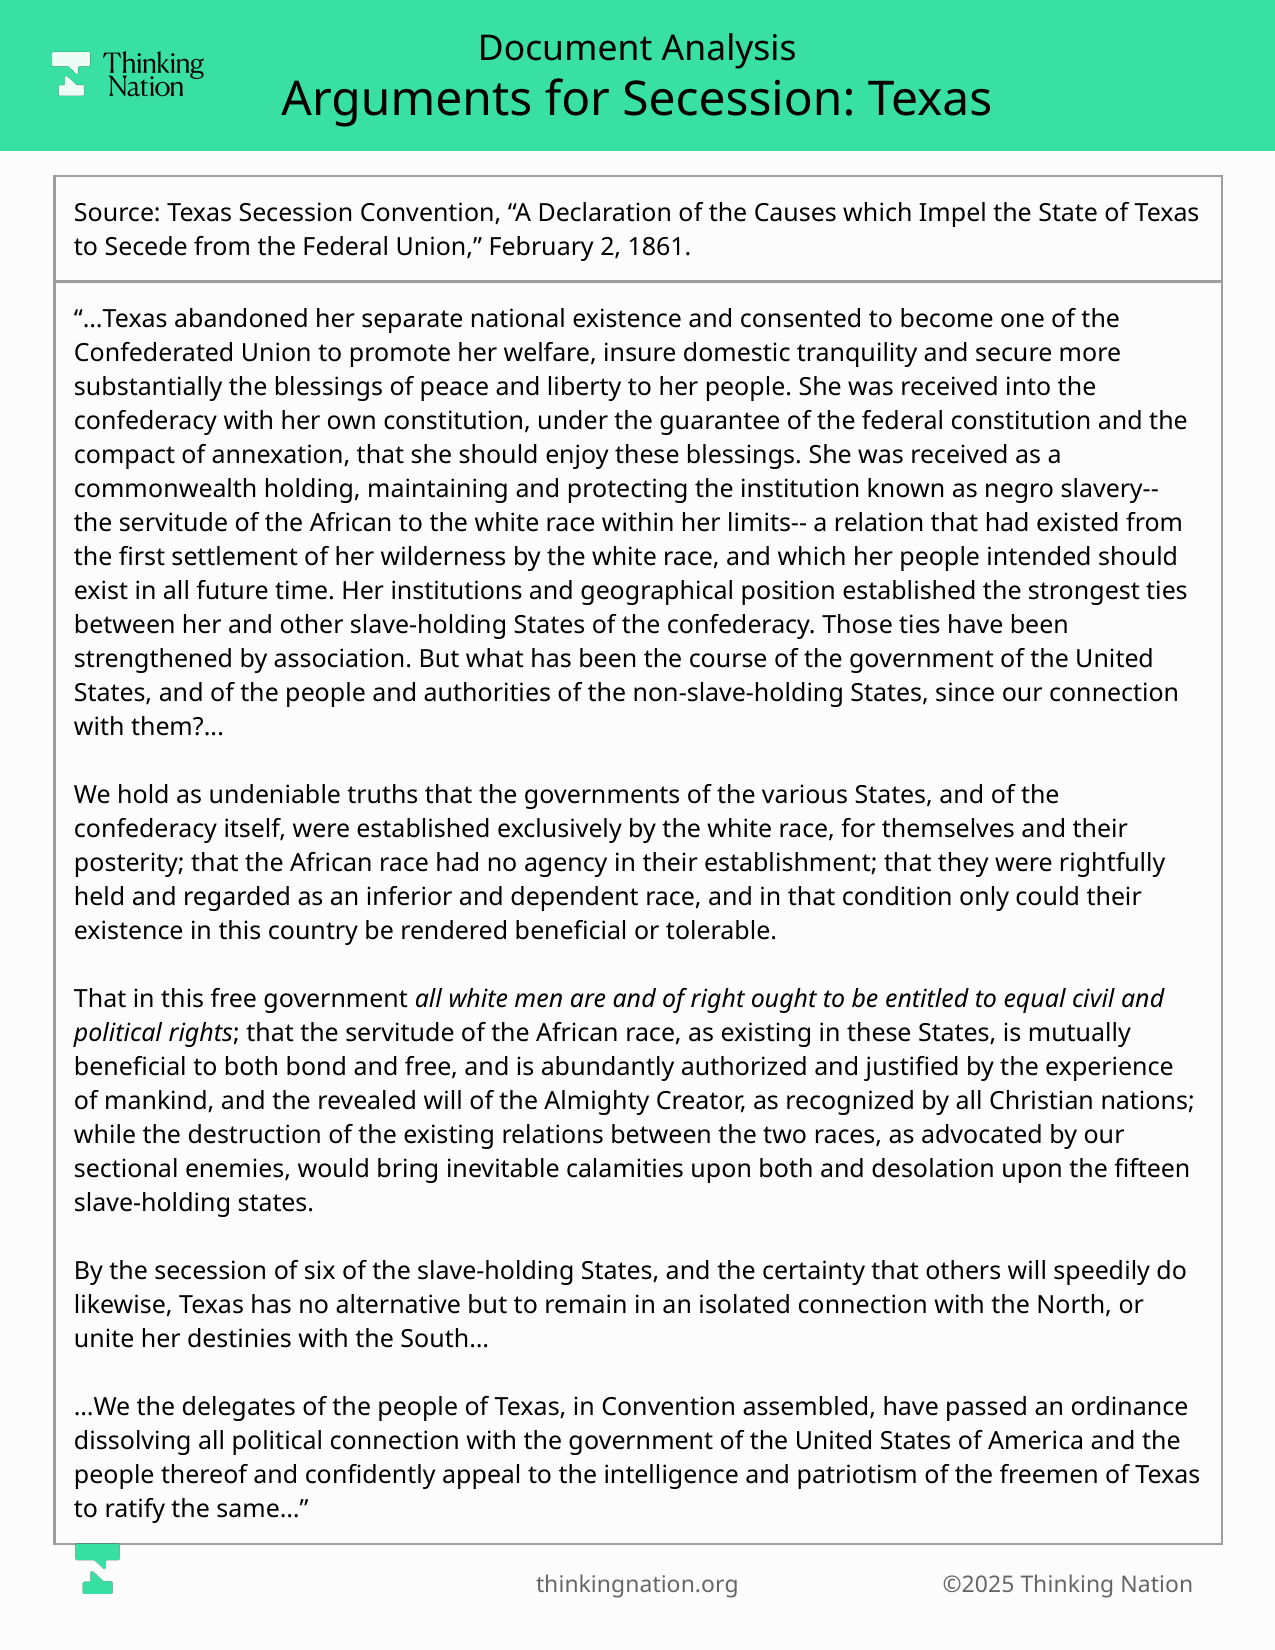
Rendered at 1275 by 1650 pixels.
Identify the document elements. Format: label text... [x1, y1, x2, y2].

text_box ©2025 Thinking Nation [907, 1553, 1210, 1605]
table_cell “…Texas abandoned her separate national existence and consented to become one of the Confederated Union to promote her welfare, insure domestic tranquility and secure more substantially the blessings of peace and liberty to her people. She was received into the confederacy with her own constitution, under the guarantee of the federal constitution and the compact of annexation, that she should enjoy these blessings. She was received as a commonwealth holding, maintaining and protecting the institution known as negro slavery-- the servitude of the African to the white race within her limits-- a relation that had existed from the first settlement of her wilderness by the white race, and which her people intended should exist in all future time. Her institutions and geographical position established the strongest ties between her and other slave-holding States of the confederacy. Those ties have been strengthened by association. But what has been the course of the government of the United States, and of the people and authorities of the non-slave-holding States, since our connection with them?... We hold as undeniable truths that the governments of the various States, and of the confederacy itself, were established exclusively by the white race, for themselves and their posterity; that the African race had no agency in their establishment; that they were rightfully held and regarded as an inferior and dependent race, and in that condition only could their existence in this country be rendered beneficial or tolerable. That in this free government all white men are and of right ought to be entitled to equal civil and political rights; that the servitude of the African race, as existing in these States, is mutually beneficial to both bond and free, and is abundantly authorized and justified by the experience of mankind, and the revealed will of the Almighty Creator, as recognized by all Christian nations; while the destruction of the existing relations between the two races, as advocated by our sectional enemies, would bring inevitable calamities upon both and desolation upon the fifteen slave-holding states. By the secession of six of the slave-holding States, and the certainty that others will speedily do likewise, Texas has no alternative but to remain in an isolated connection with the North, or unite her destinies with the South… …We the delegates of the people of Texas, in Convention assembled, have passed an ordinance dissolving all political connection with the government of the United States of America and the people thereof and confidently appeal to the intelligence and patriotism of the freemen of Texas to ratify the same…” [56, 283, 1221, 1543]
table_header Source: Texas Secession Convention, “A Declaration of the Causes which Impel the State of Texas to Secede from the Federal Union,” February 2, 1861. [56, 177, 1221, 280]
text_box thinkingnation.org [486, 1553, 789, 1605]
text_box Document Analysis Arguments for Secession: Texas [0, 0, 1275, 151]
picture [35, 37, 210, 110]
picture [62, 1533, 133, 1604]
